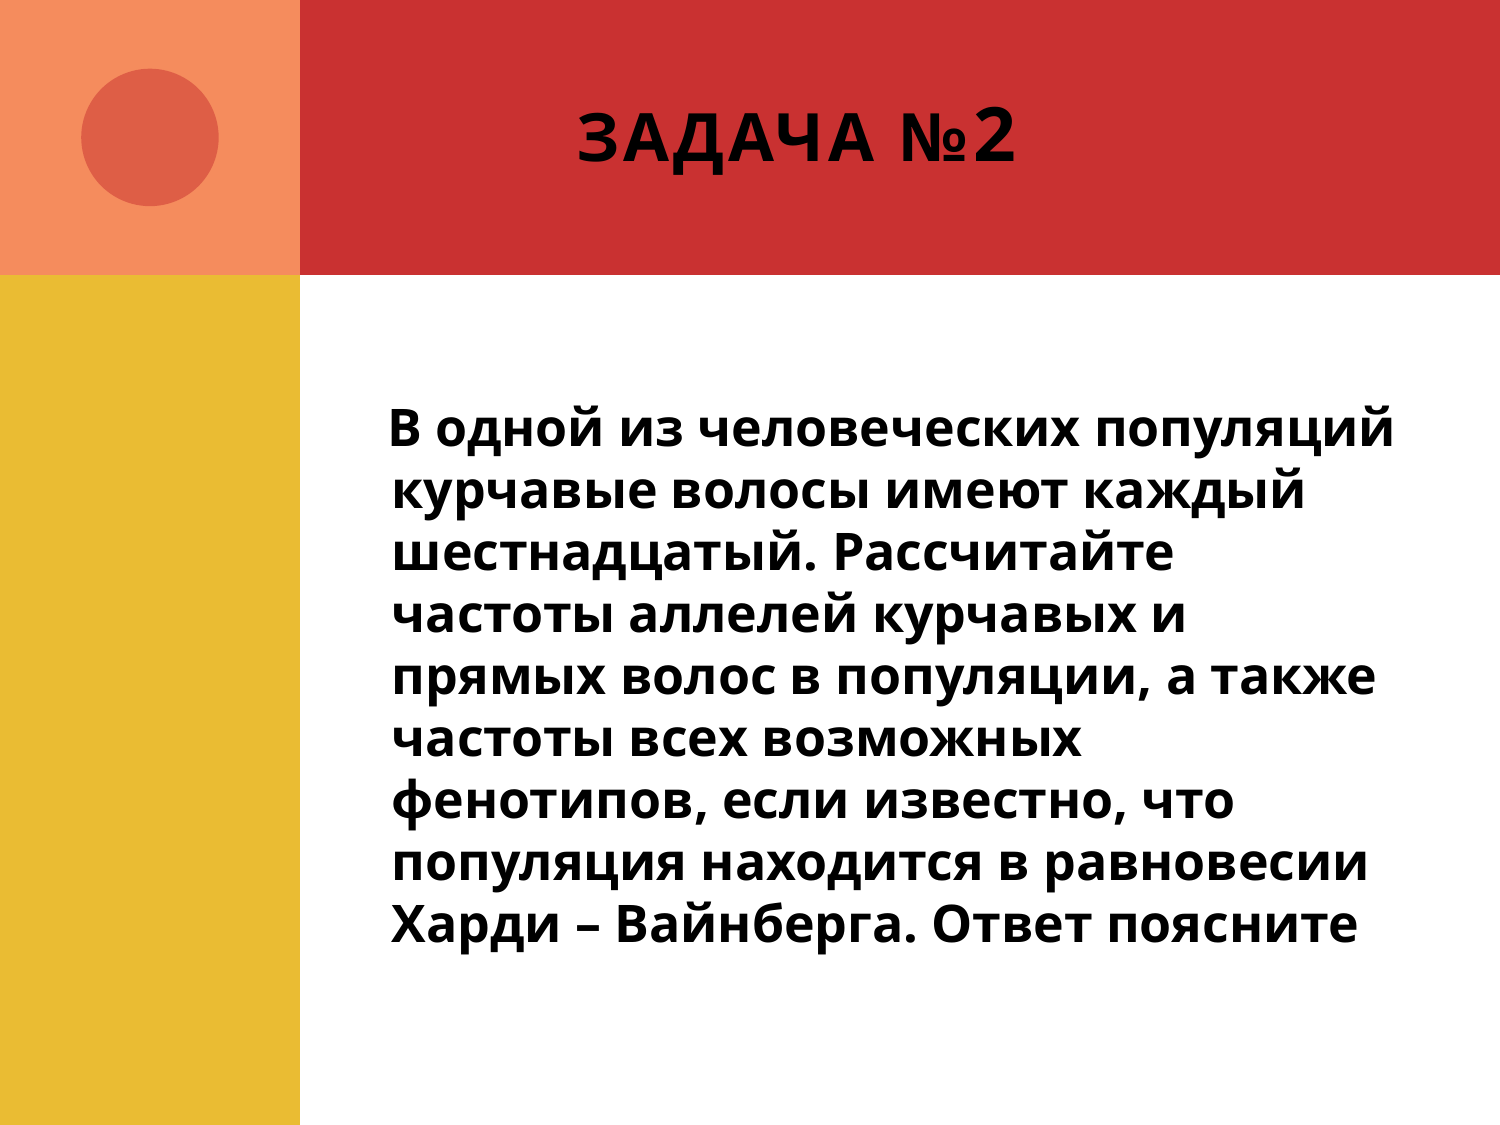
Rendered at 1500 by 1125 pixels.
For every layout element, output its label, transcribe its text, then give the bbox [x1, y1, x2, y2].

title Задача №2 [140, 37, 1032, 225]
list В одной из человеческих популяций курчавые волосы имеют каждый шестнадцатый. Рассчитайте частоты аллелей курчавых и прямых волос в популяции, а также частоты всех возможных фенотипов, если известно, что популяция находится в равновесии Харди – Вайнберга. Ответ поясните [304, 386, 1425, 1005]
